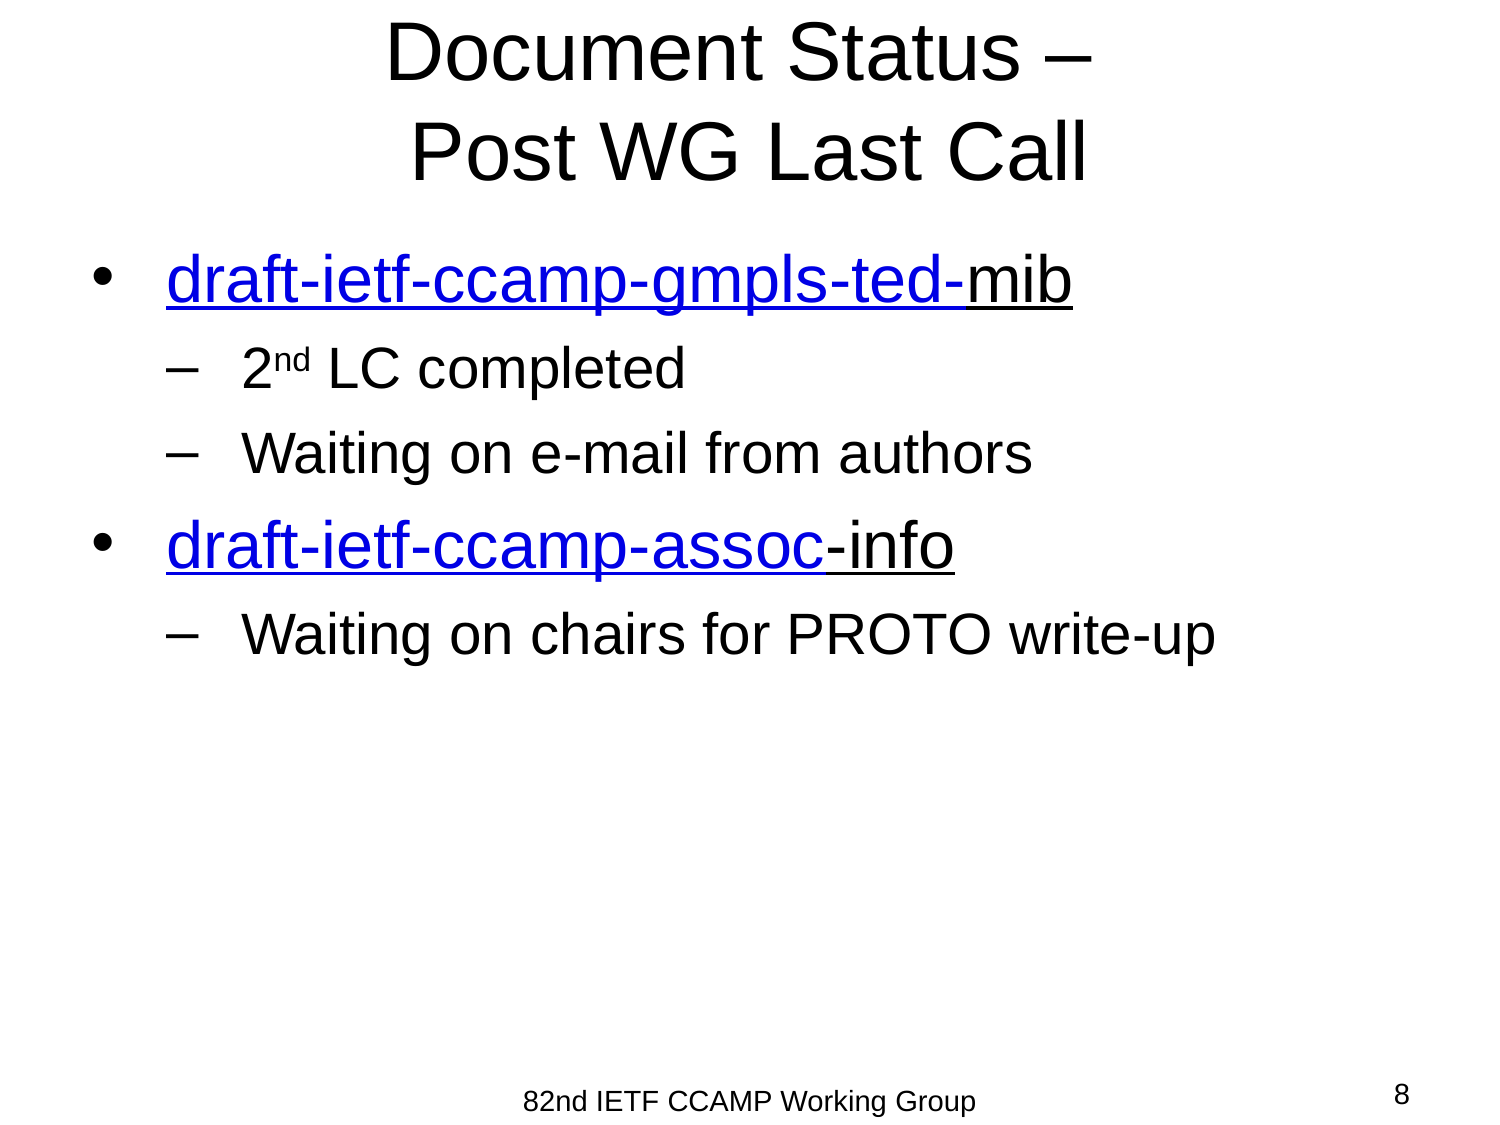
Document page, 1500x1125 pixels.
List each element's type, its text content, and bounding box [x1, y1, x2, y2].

footer 82nd IETF CCAMP Working Group [430, 1074, 1069, 1125]
text_box 8 [1074, 1074, 1425, 1125]
title Document Status – Post WG Last Call [75, 7, 1425, 188]
list draft-ietf-ccamp-gmpls-ted-mib 2nd LC completed Waiting on e-mail from authors draft-ietf-ccamp-assoc-info Waiting on chairs for PROTO write-up [76, 228, 1427, 1074]
